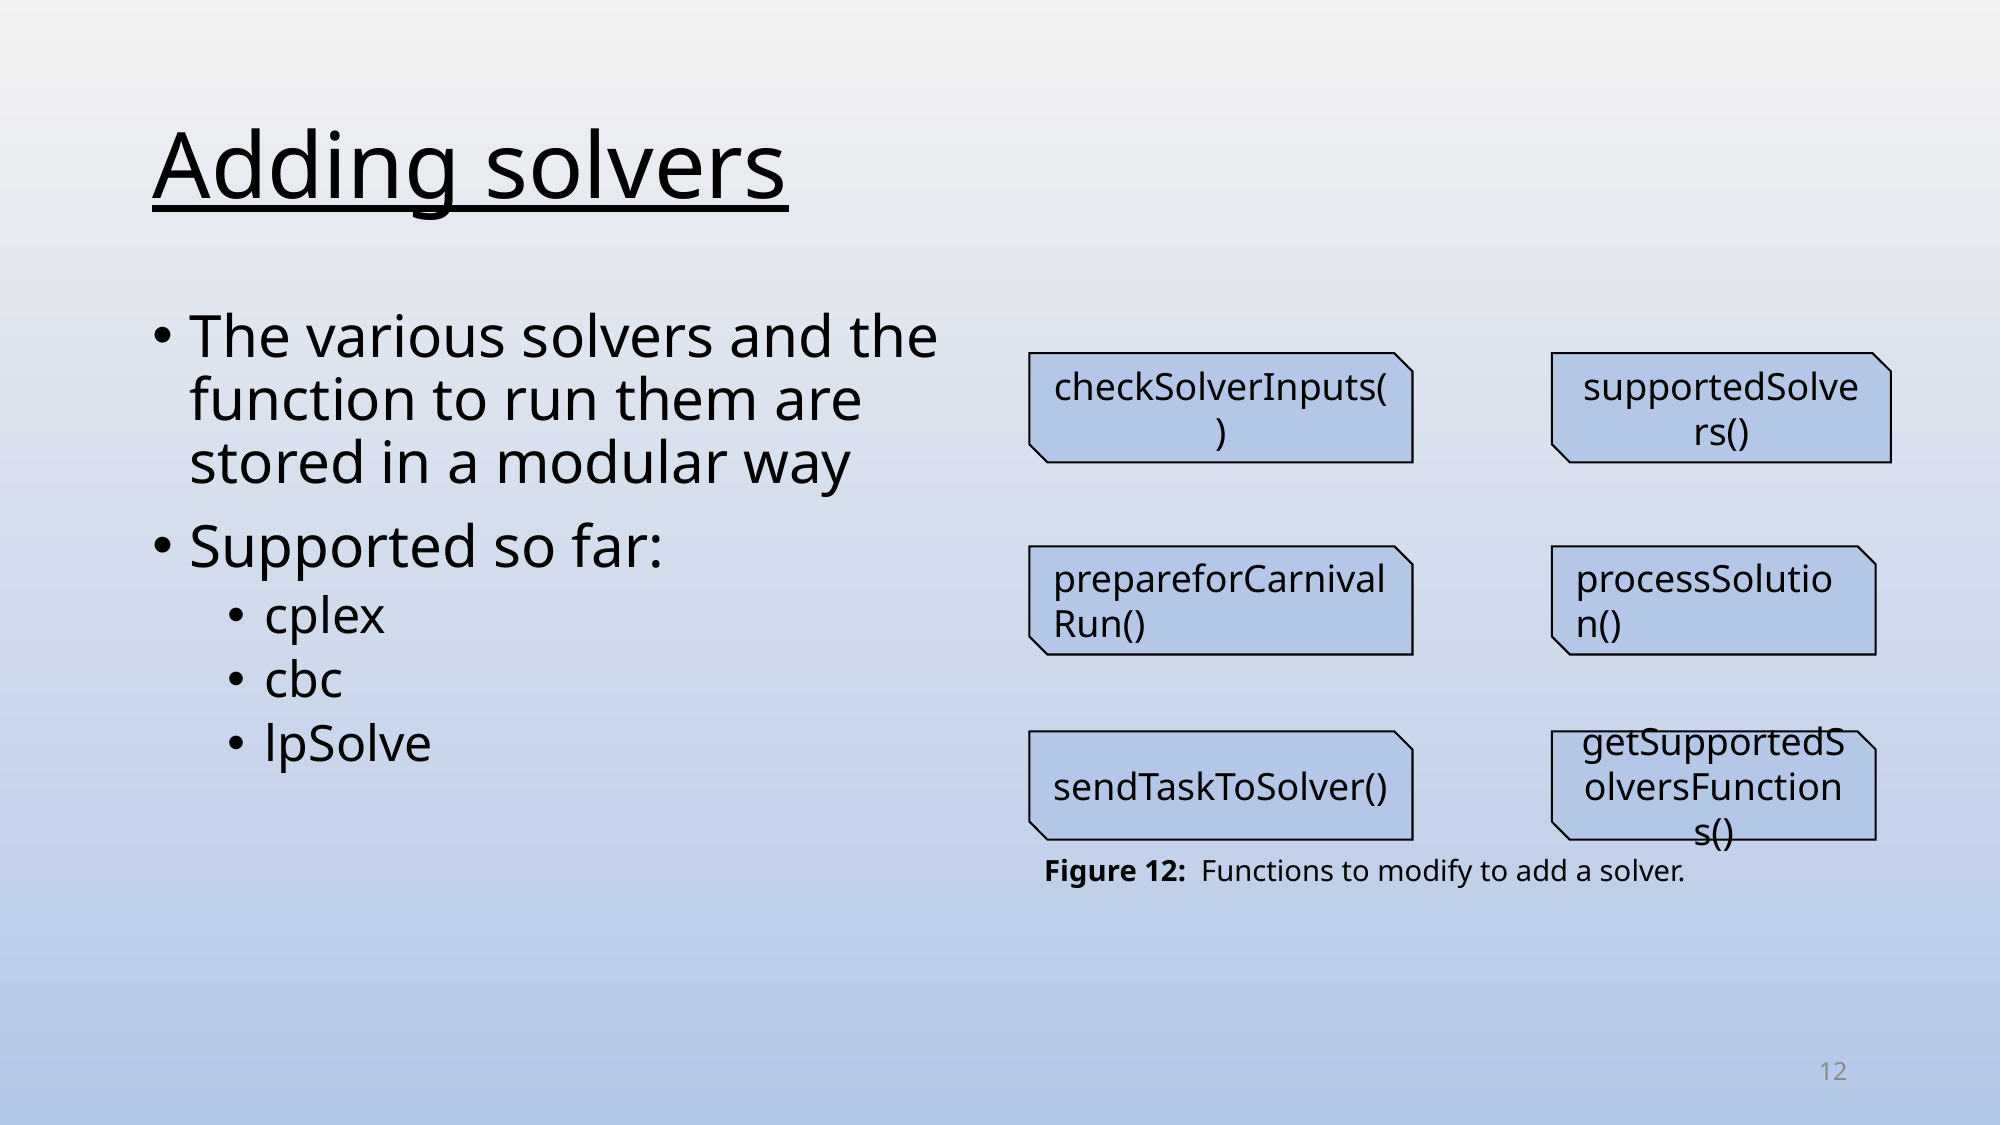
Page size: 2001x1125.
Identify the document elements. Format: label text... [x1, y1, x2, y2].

slide_number 12 [1412, 1042, 1863, 1103]
text_box checkSolverInputs() [1028, 352, 1414, 464]
text_box getSupportedSolversFunctions() [1550, 730, 1877, 841]
text_box prepareforCarnivalRun() [1028, 545, 1414, 656]
text_box Figure 12: Functions to modify to add a solver. [1029, 844, 1970, 895]
list The various solvers and the function to run them are stored in a modular way Supported so far: cplex cbc lpSolve [137, 299, 988, 1014]
text_box supportedSolvers() [1550, 352, 1892, 464]
text_box sendTaskToSolver() [1028, 730, 1414, 841]
title Adding solvers [137, 59, 1863, 278]
text_box processSolution() [1550, 545, 1877, 656]
